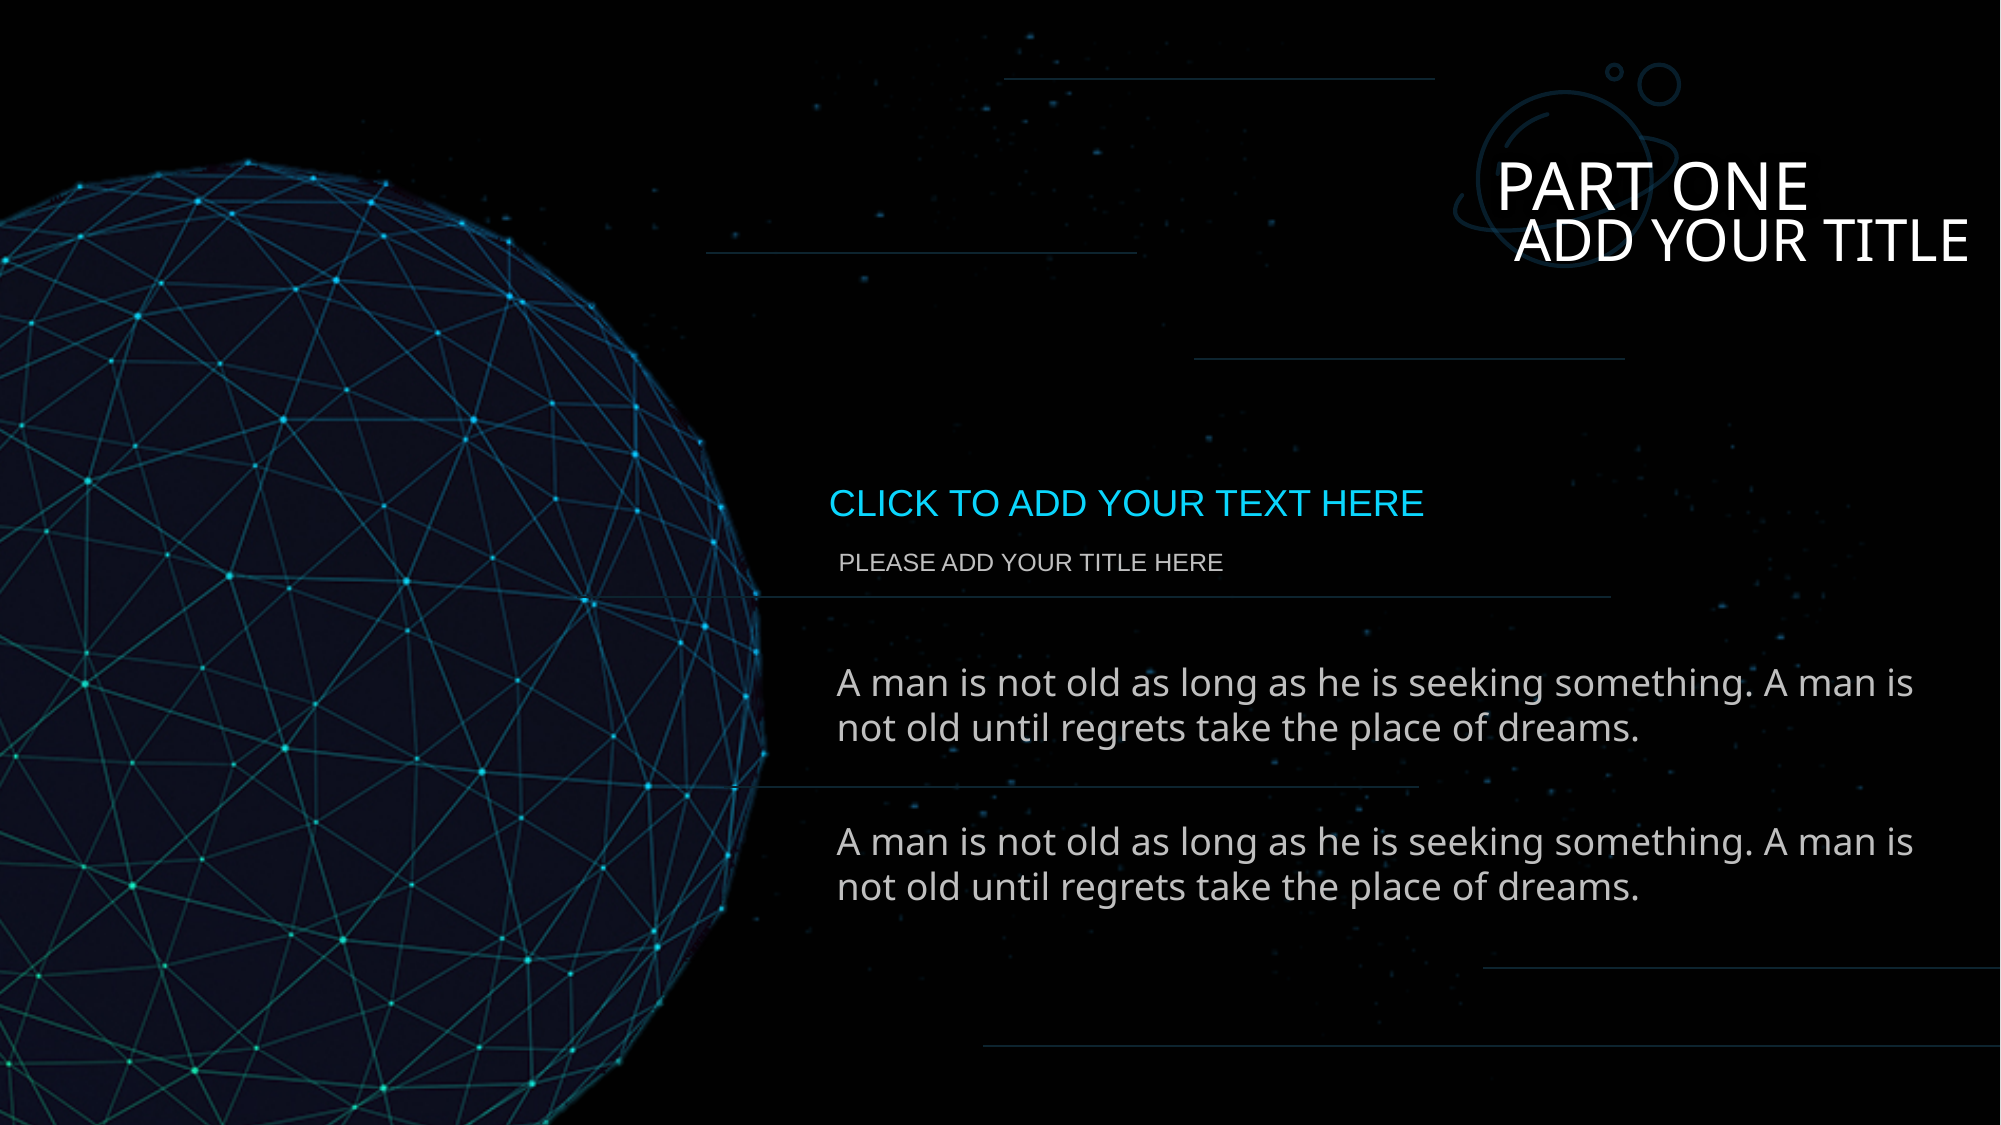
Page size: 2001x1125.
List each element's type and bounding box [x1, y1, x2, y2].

text_box [810, 471, 1935, 917]
text_box [1454, 64, 1954, 282]
picture [0, 0, 2001, 1125]
